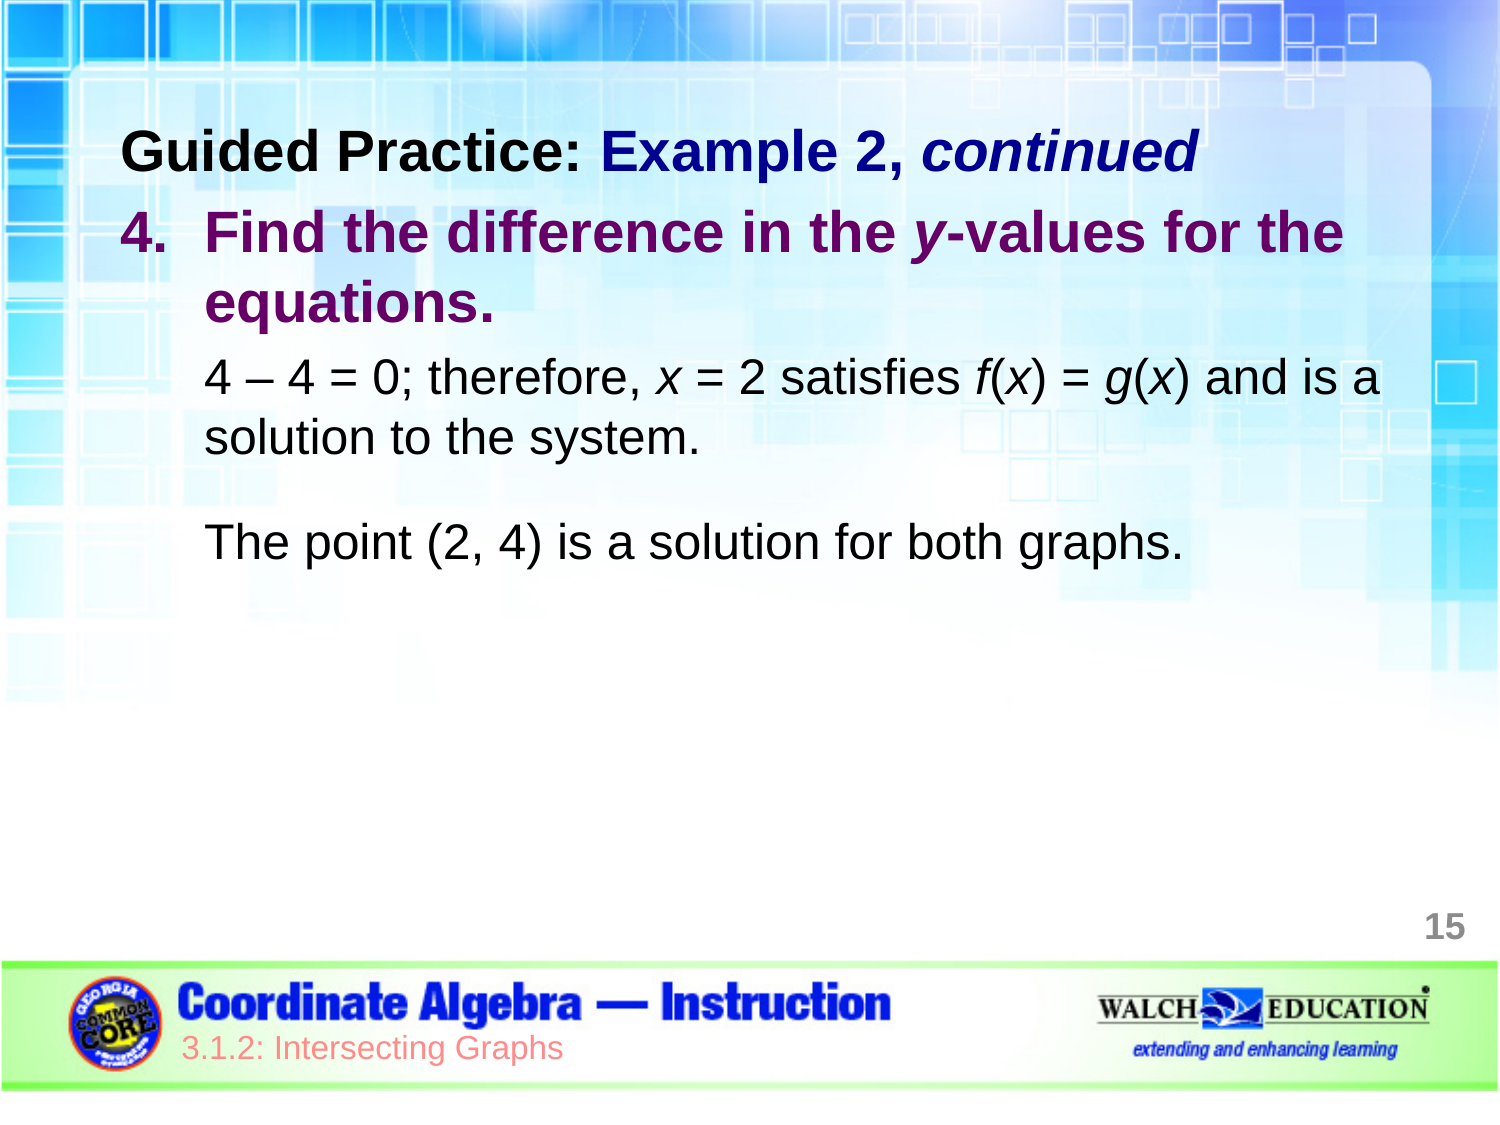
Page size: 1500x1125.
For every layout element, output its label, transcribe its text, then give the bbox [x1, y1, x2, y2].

picture [1, 0, 1500, 1091]
footer 3.1.2: Intersecting Graphs [166, 1024, 1080, 1069]
subtitle Guided Practice: Example 2, continued Find the difference in the y-values for the equations. 4 – 4 = 0; therefore, x = 2 satisfies f(x) = g(x) and is a solution to the system. The point (2, 4) is a solution for both graphs. [105, 105, 1423, 925]
slide_number 15 [1361, 901, 1481, 949]
